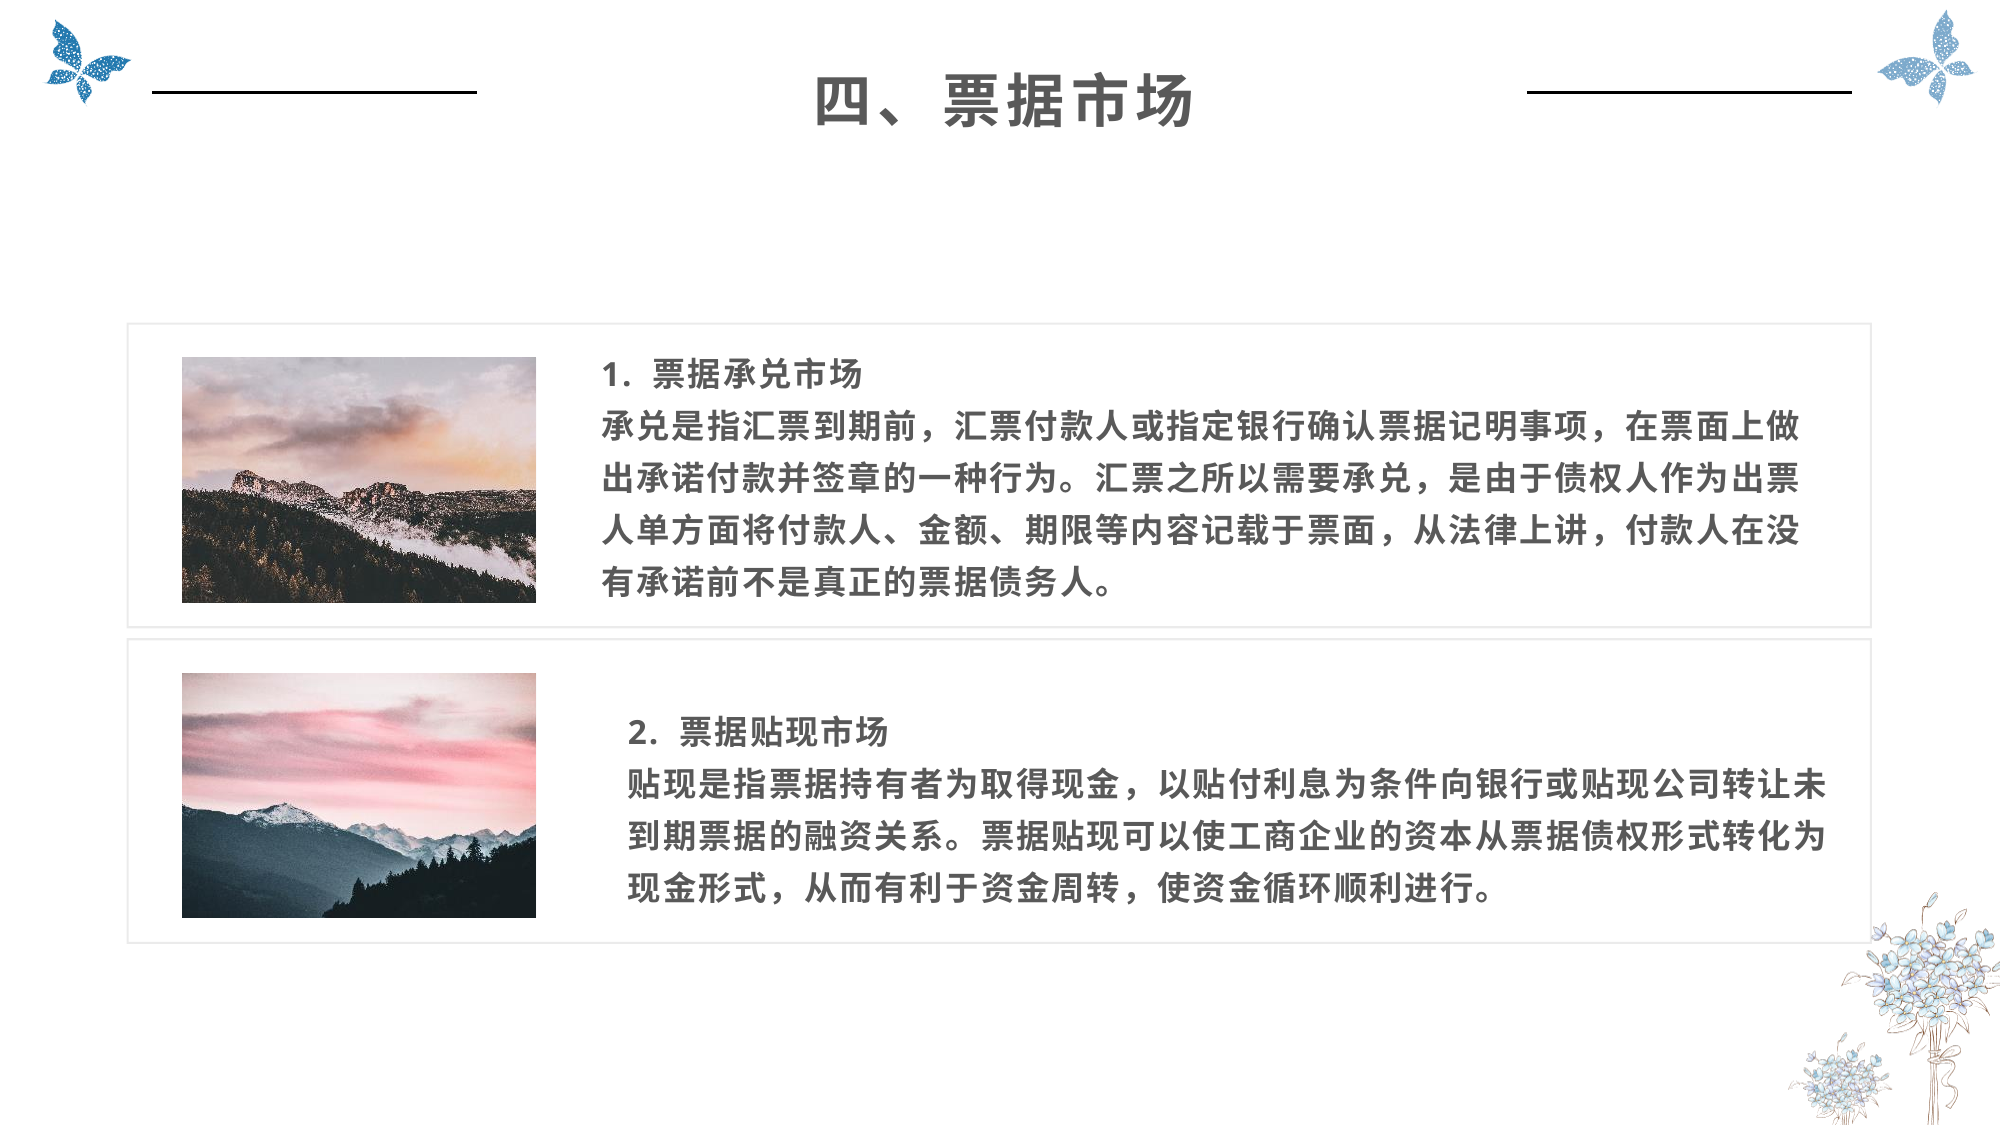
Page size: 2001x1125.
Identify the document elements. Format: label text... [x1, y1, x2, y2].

picture [1788, 892, 2000, 1125]
text_box 2. 票据贴现市场 贴现是指票据持有者为取得现金，以贴付利息为条件向银行或贴现公司转让未 到期票据的融资关系。票据贴现可以使工商企业的资本从票据债权形式转化为现金形式，从而有利于资金周转，使资金循环顺利进行。 [613, 692, 1852, 915]
picture [181, 673, 537, 918]
text_box [127, 323, 1872, 628]
picture [181, 357, 537, 603]
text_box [151, 55, 1852, 142]
text_box [127, 638, 1872, 944]
text_box 1. 票据承兑市场 承兑是指汇票到期前，汇票付款人或指定银行确认票据记明事项，在票面上做 出承诺付款并签章的一种行为。汇票之所以需要承兑，是由于债权人作为出票人单方面将付款人、金额、期限等内容记载于票面，从法律上讲，付款人在没有承诺前不是真正的票据债务人。 [586, 334, 1825, 609]
